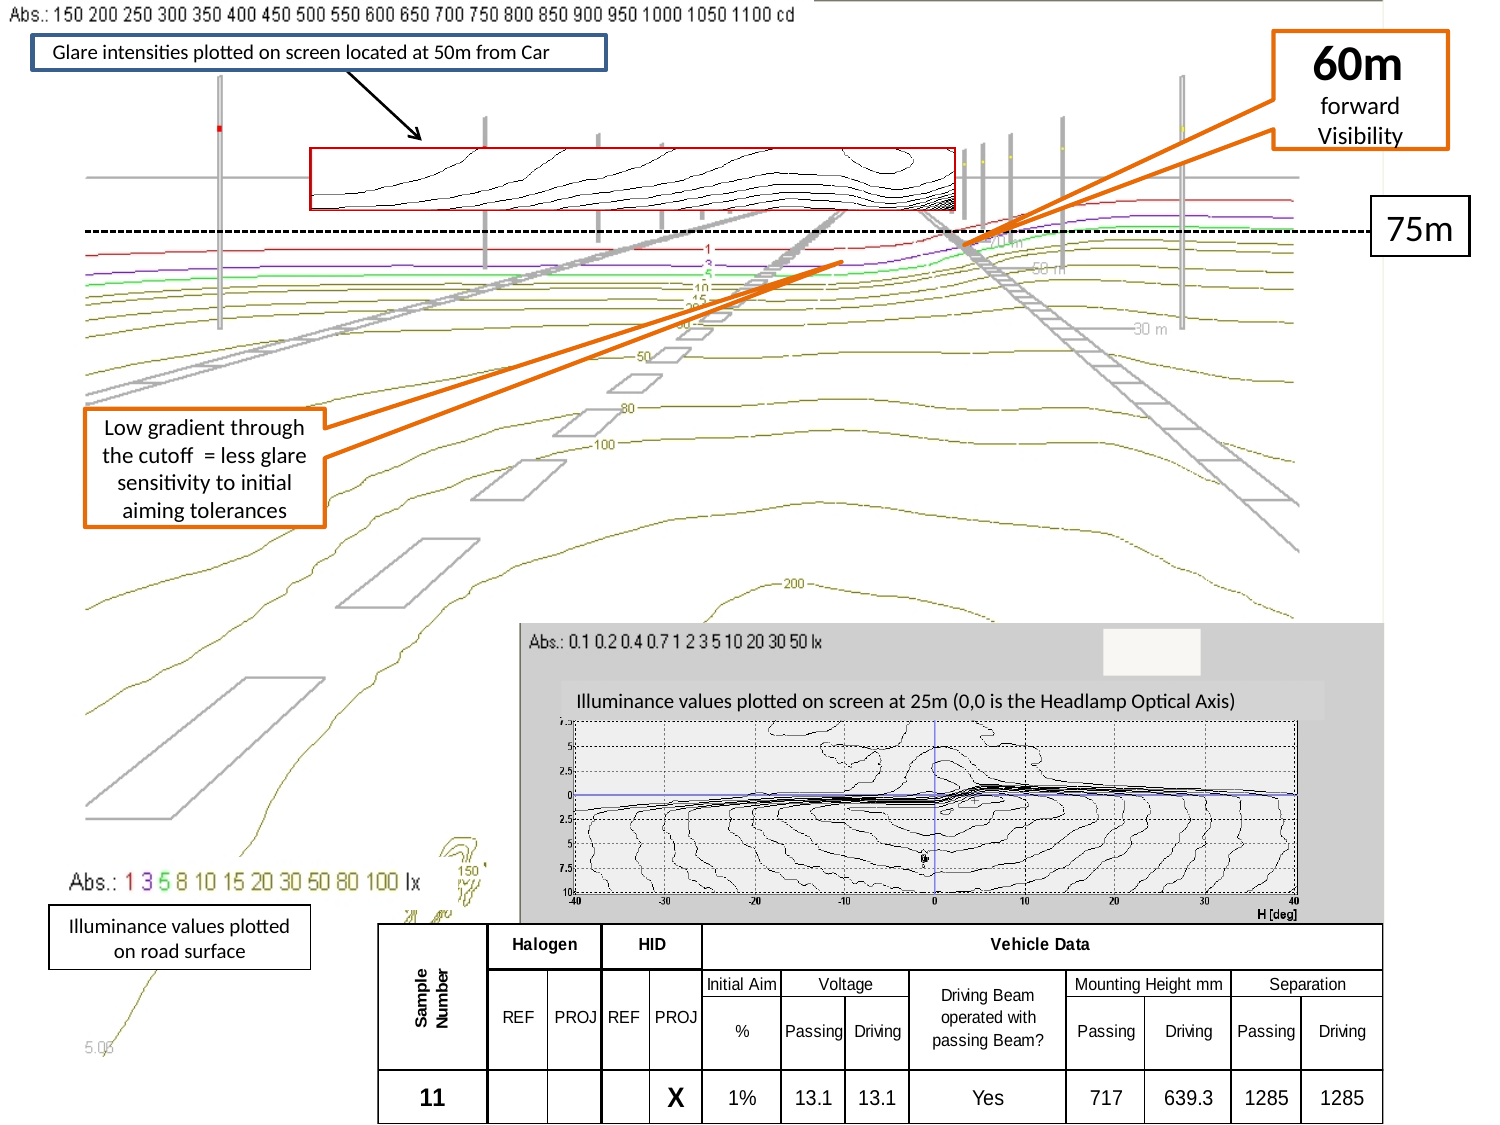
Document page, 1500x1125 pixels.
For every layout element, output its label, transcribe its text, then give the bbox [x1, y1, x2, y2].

text_box 60m forward Visibility [1389, 28, 1451, 152]
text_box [84, 195, 1470, 257]
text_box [0, 0, 1385, 1125]
